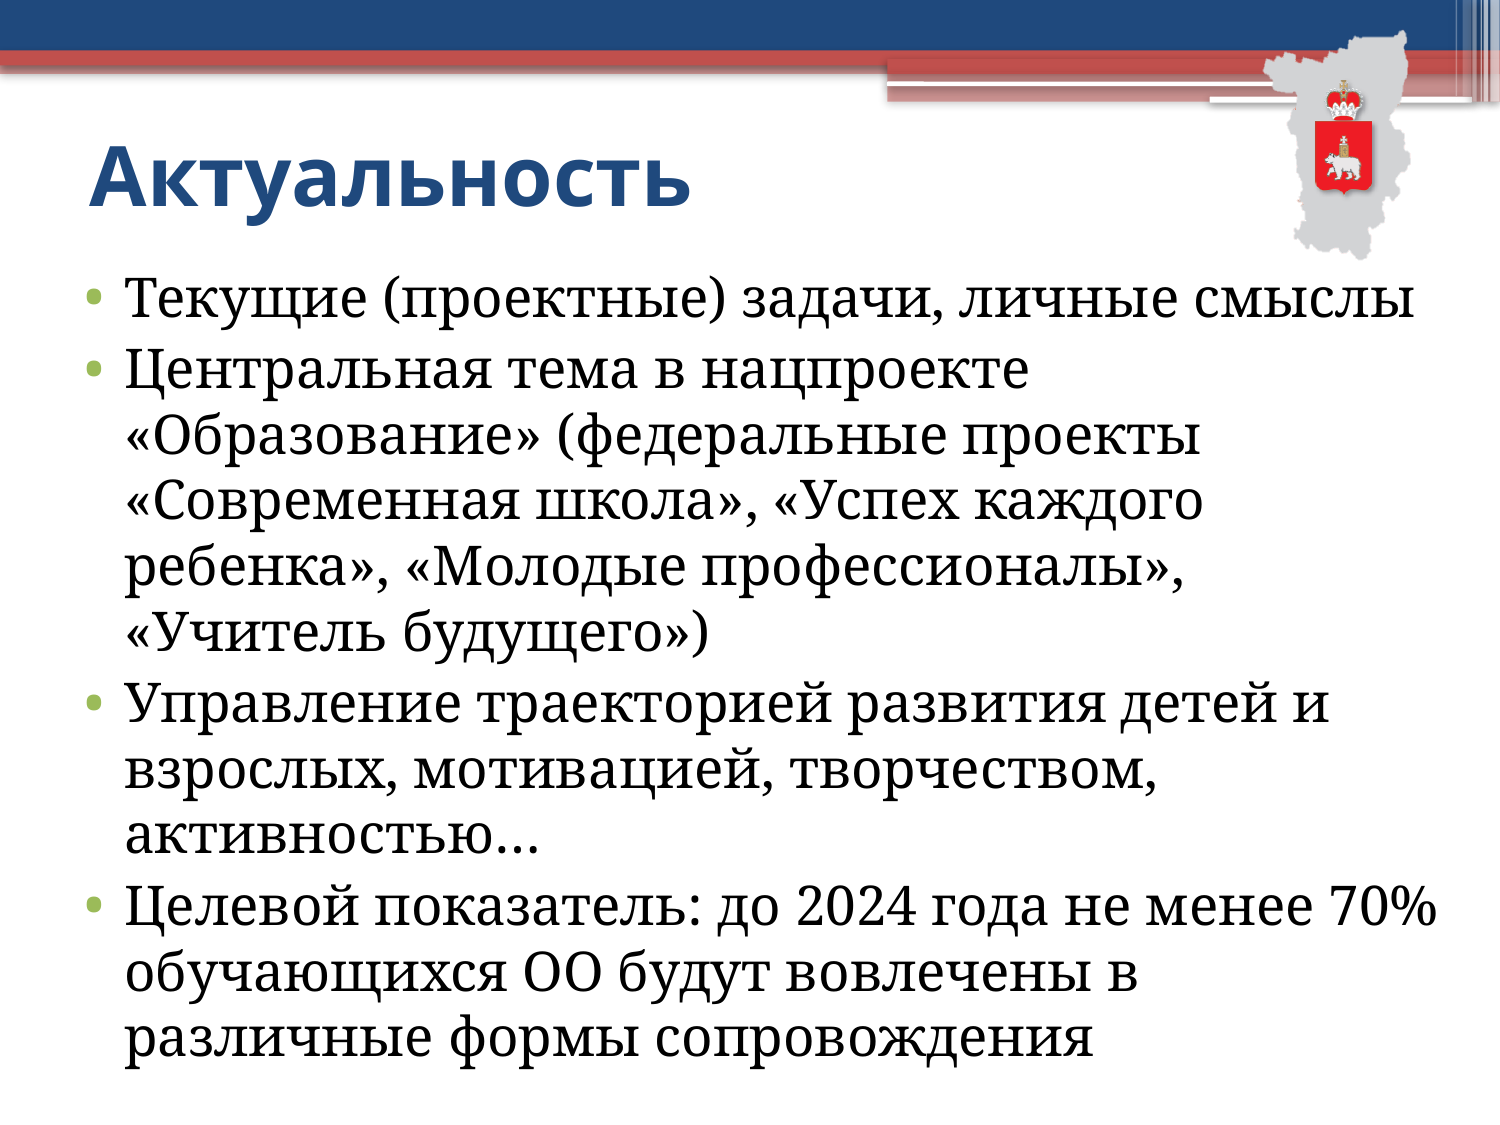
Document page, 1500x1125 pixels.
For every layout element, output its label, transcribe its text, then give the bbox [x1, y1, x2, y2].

list Текущие (проектные) задачи, личные смыслы Центральная тема в нацпроекте «Образование» (федеральные проекты «Современная школа», «Успех каждого ребенка», «Молодые профессионалы», «Учитель будущего») Управление траекторией развития детей и взрослых, мотивацией, творчеством, активностью… Целевой показатель: до 2024 года не менее 70% обучающихся ОО будут вовлечены в различные формы сопровождения [53, 255, 1471, 1079]
title Актуальность [75, 101, 1198, 244]
picture [1205, 0, 1476, 303]
